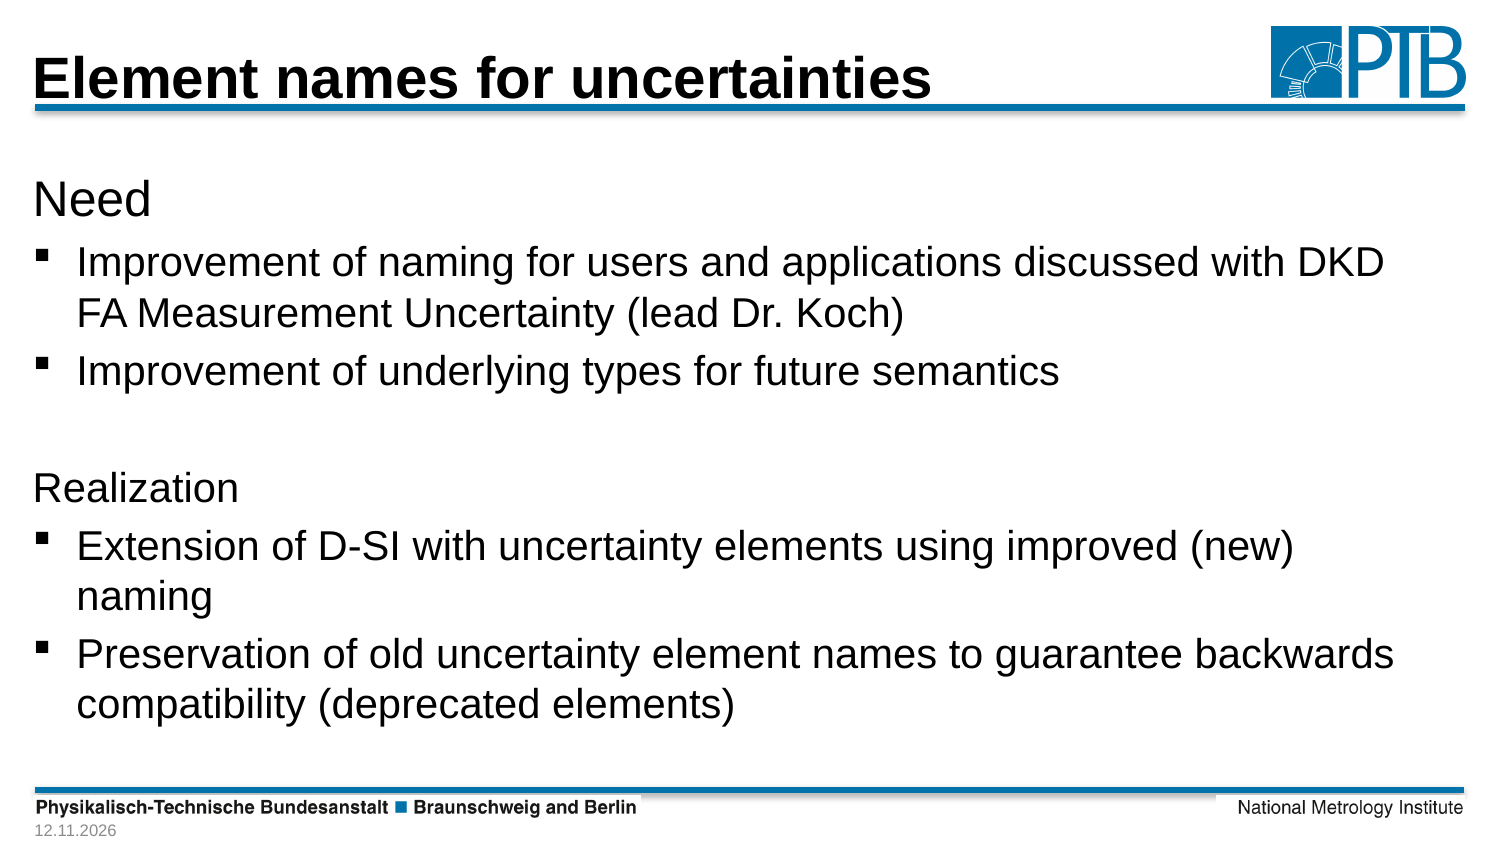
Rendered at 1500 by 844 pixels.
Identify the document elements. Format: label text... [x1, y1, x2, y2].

title Element names for uncertainties [17, 26, 1459, 123]
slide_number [19, 815, 669, 844]
picture [1216, 795, 1465, 819]
picture [1459, 80, 1467, 98]
list Need Improvement of naming for users and applications discussed with DKD FA Measurement Uncertainty (lead Dr. Koch) Improvement of underlying types for future semantics Realization Extension of D-SI with uncertainty elements using improved (new) naming Preservation of old uncertainty element names to guarantee backwards compatibility (deprecated elements) [17, 159, 1459, 780]
picture [33, 795, 641, 815]
picture [1459, 26, 1467, 75]
